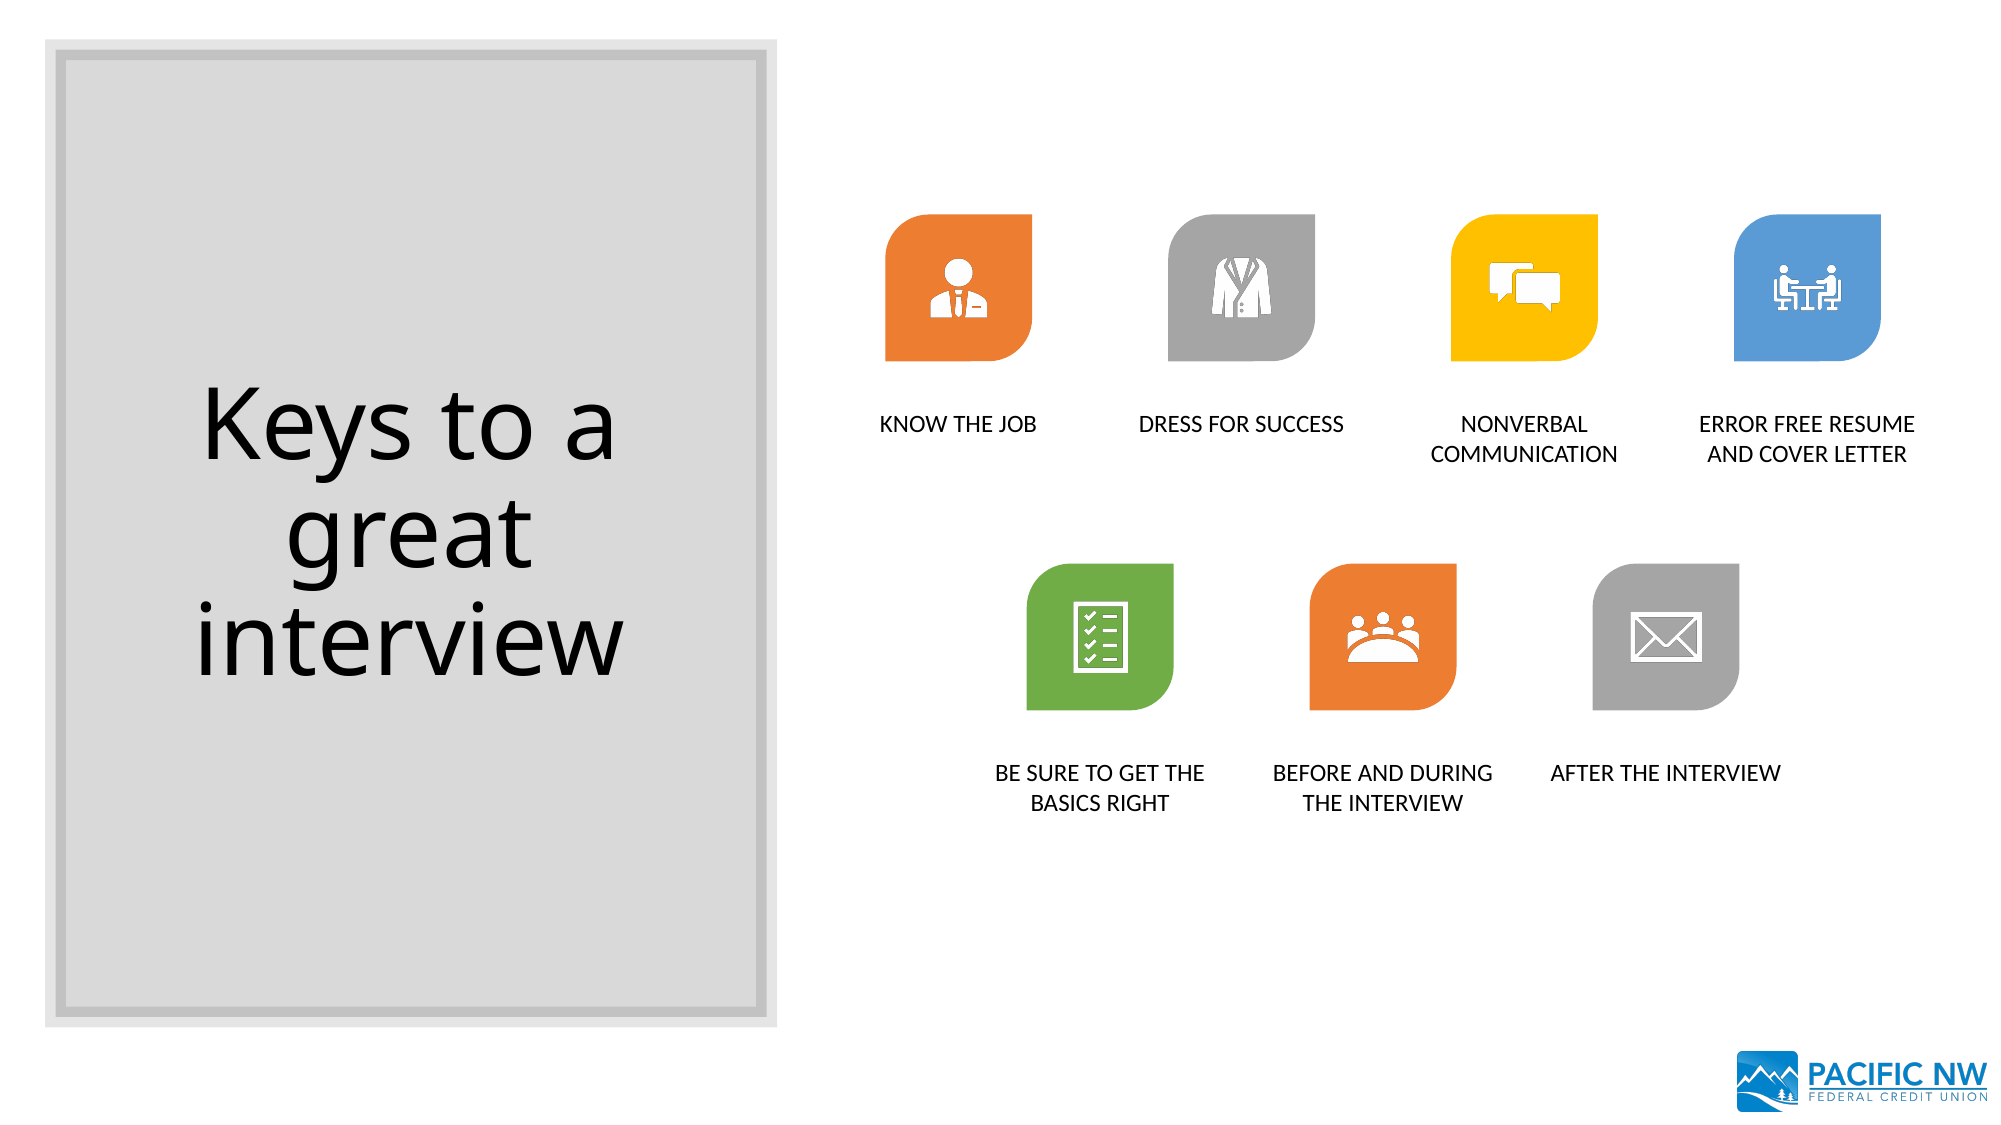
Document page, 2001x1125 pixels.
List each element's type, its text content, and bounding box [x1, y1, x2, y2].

picture [1737, 1051, 1987, 1112]
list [837, 49, 1929, 1018]
text_box [54, 49, 768, 1018]
title Keys to a great interview [97, 104, 722, 967]
